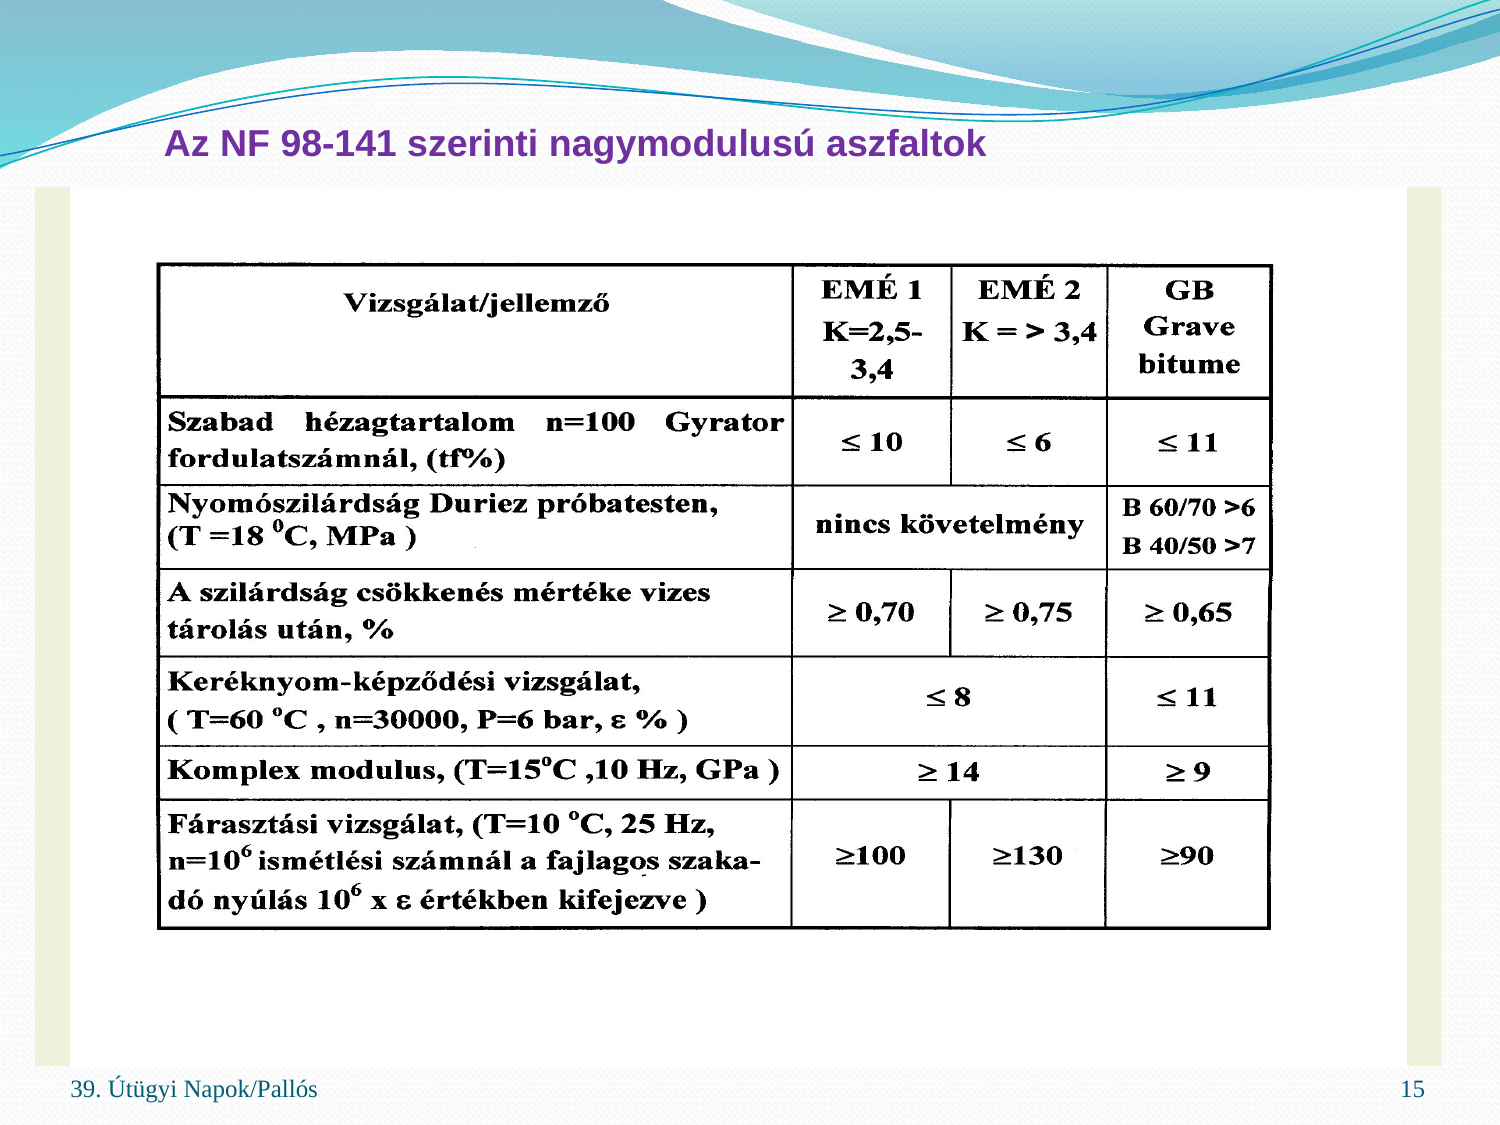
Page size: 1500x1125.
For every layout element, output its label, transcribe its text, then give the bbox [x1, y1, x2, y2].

list [34, 187, 70, 1067]
title Az NF 98-141 szerinti nagymodulusú aszfaltok [163, 81, 1266, 165]
list [1407, 187, 1442, 1067]
footer 39. Útügyi Napok/Pallós [70, 1078, 988, 1103]
slide_number 15 [1299, 1042, 1425, 1103]
picture [70, 187, 1407, 1067]
